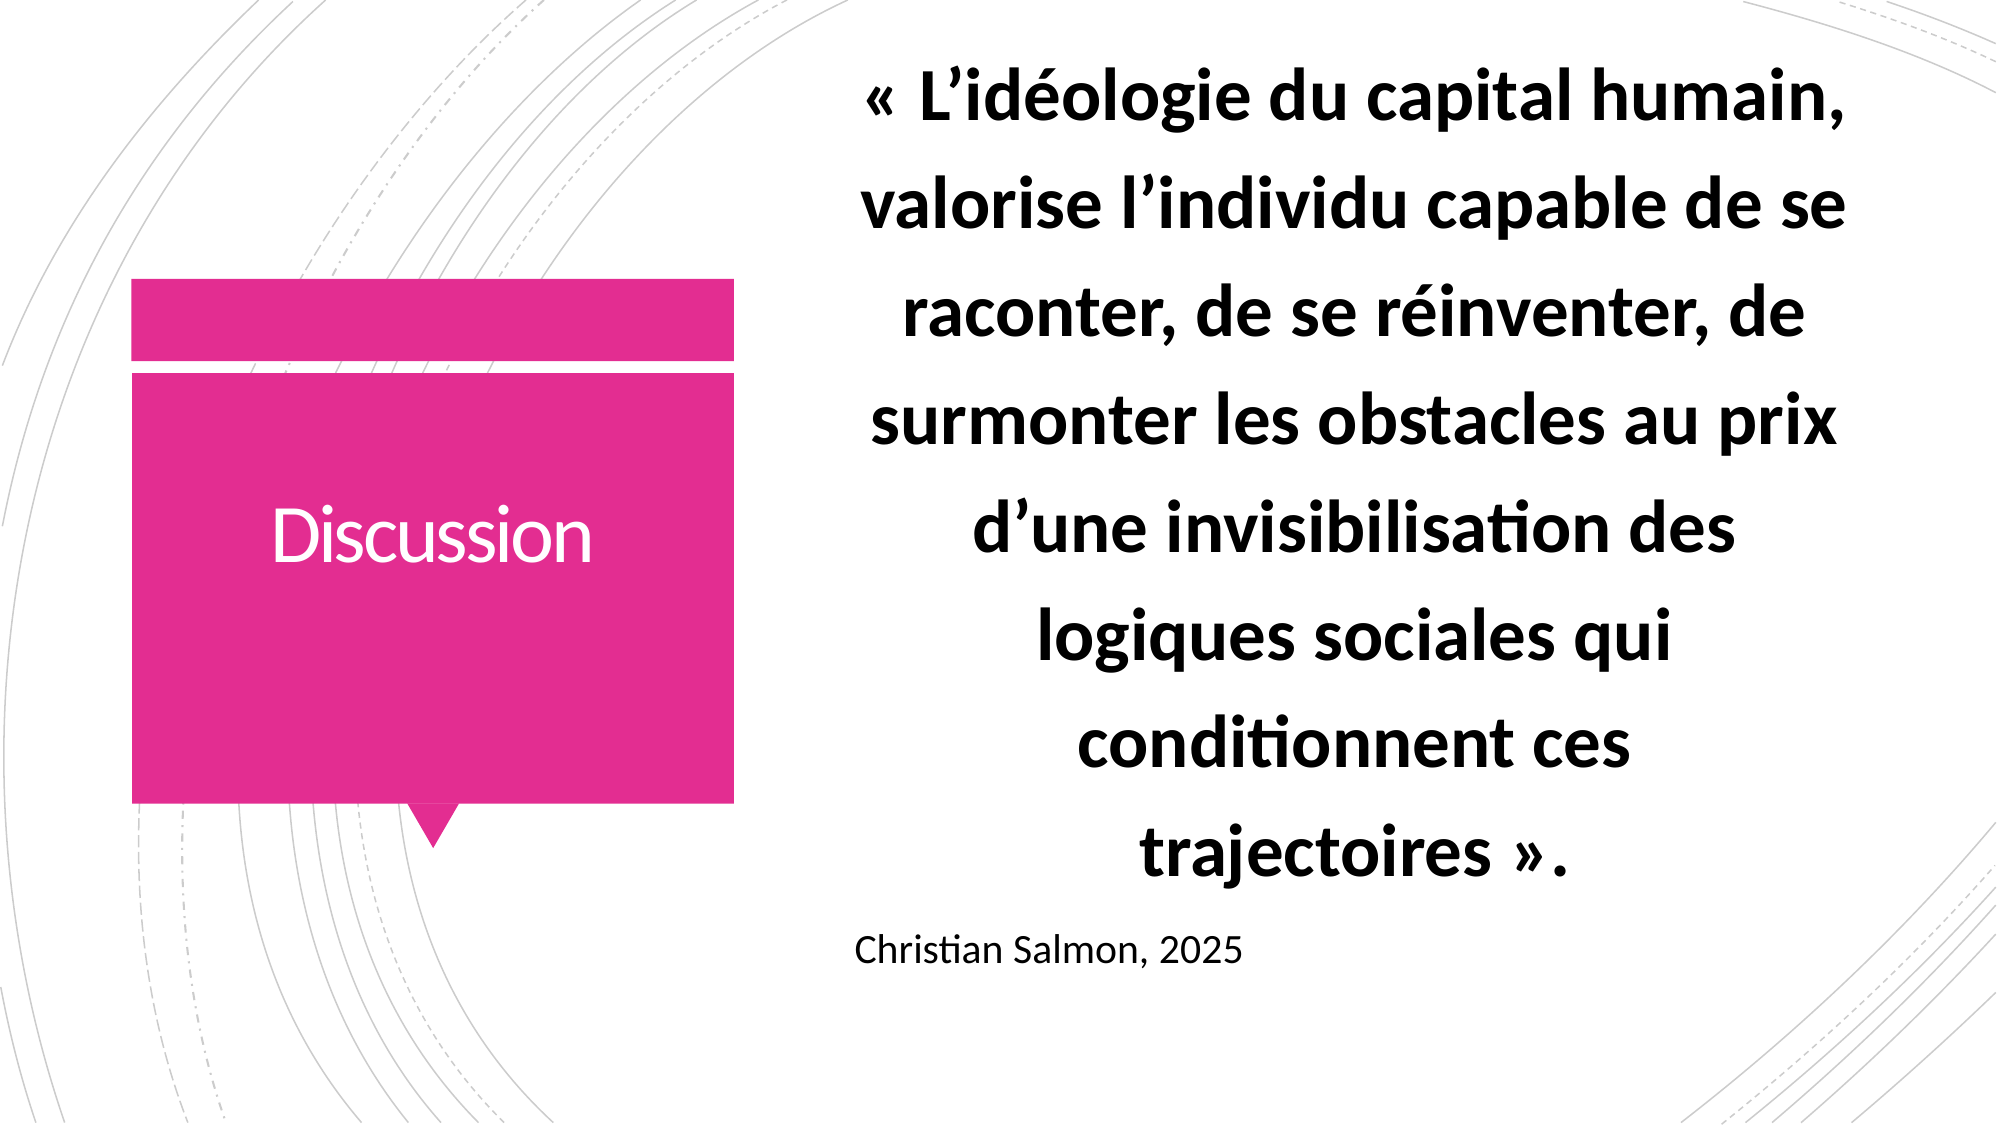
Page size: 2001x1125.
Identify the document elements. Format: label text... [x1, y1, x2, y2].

title Discussion [145, 385, 720, 789]
list « L’idéologie du capital humain, valorise l’individu capable de se raconter, de se réinventer, de surmonter les obstacles au prix d’une invisibilisation des logiques sociales qui conditionnent ces trajectoires ». Christian Salmon, 2025 [839, 0, 1871, 1125]
